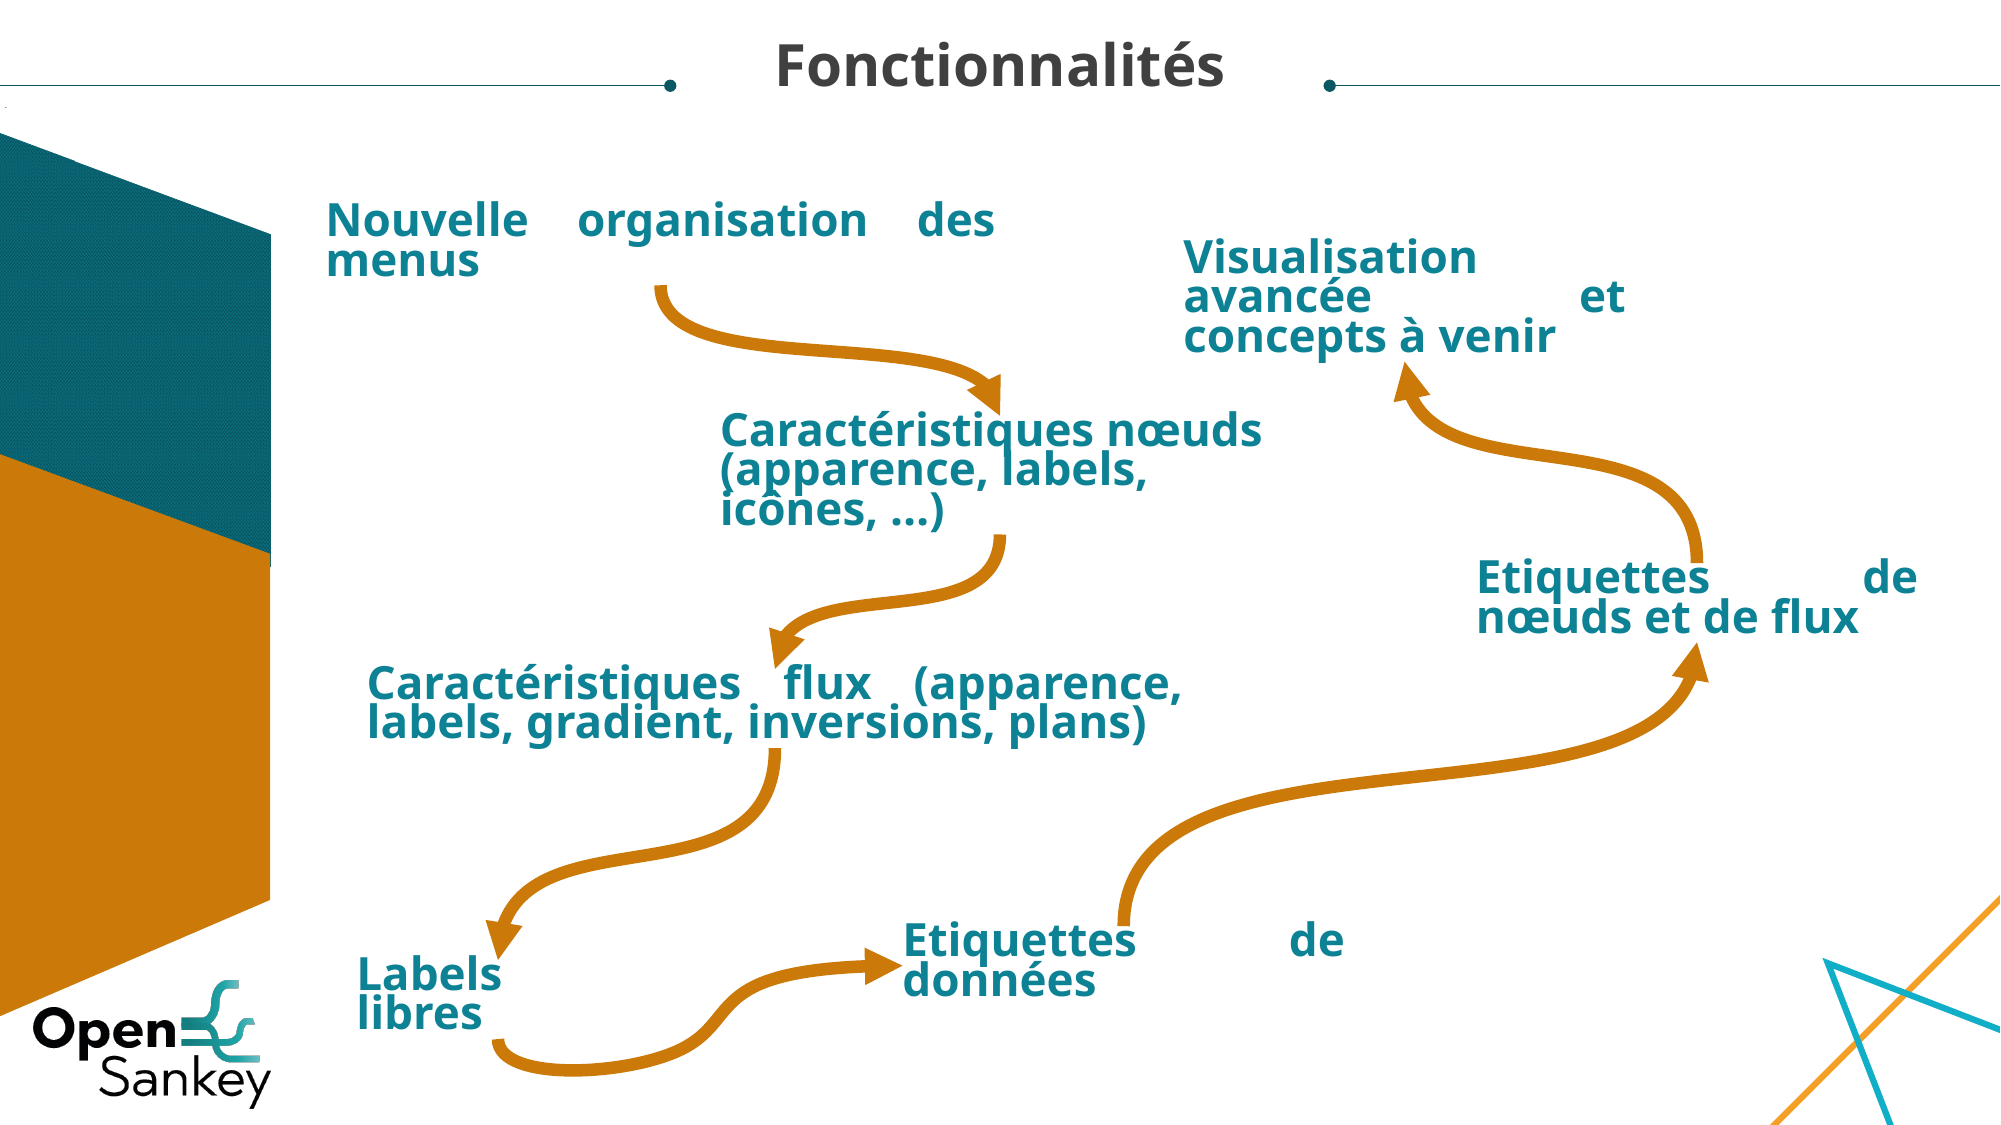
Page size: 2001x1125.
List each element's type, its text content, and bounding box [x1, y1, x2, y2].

text_box Etiquettes de nœuds et de flux [1552, 563, 1919, 643]
text_box Visualisation avancée et concepts à venir [1183, 243, 1626, 362]
text_box [1772, 1041, 1888, 1125]
text_box Nouvelle organisation des menus [915, 206, 996, 286]
text_box Etiquettes de données [902, 926, 1269, 1006]
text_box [0, 94, 370, 1125]
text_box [1269, 498, 1552, 1072]
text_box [1430, 297, 1671, 590]
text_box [673, 771, 728, 1125]
text_box [1906, 897, 2000, 1028]
text_box Nouvelle organisation des menus [370, 206, 745, 286]
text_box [531, 716, 742, 994]
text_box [745, 161, 915, 501]
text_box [801, 470, 974, 696]
text_box Caractéristiques flux (apparence, labels, gradient, inversions, plans) [370, 668, 1184, 749]
text_box Caractéristiques nœuds (apparence, labels, icônes, …) [915, 415, 1281, 535]
text_box [1826, 961, 2000, 1125]
text_box Labels libres [370, 959, 640, 1040]
text_box Caractéristiques nœuds (apparence, labels, icônes, …) [719, 415, 801, 535]
text_box Fonctionnalités [670, 36, 1330, 100]
